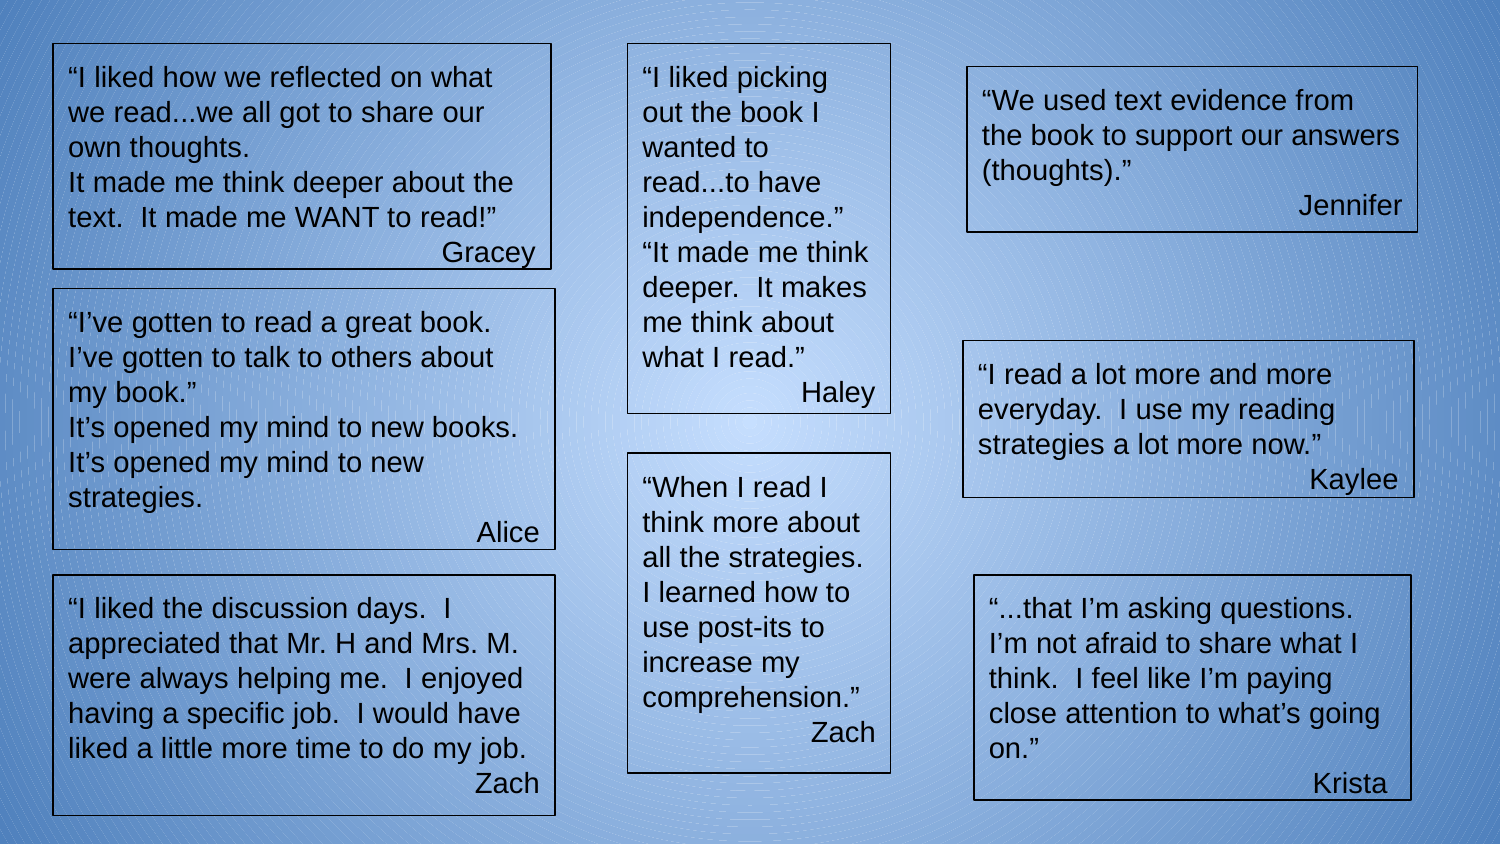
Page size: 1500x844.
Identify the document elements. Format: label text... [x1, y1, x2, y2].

text_box “I read a lot more and more everyday. I use my reading strategies a lot more now.” Kaylee [963, 340, 1414, 498]
text_box “I liked the discussion days. I appreciated that Mr. H and Mrs. M. were always helping me. I enjoyed having a specific job. I would have liked a little more time to do my job. Zach [53, 574, 556, 816]
text_box “I liked how we reflected on what we read...we all got to share our own thoughts. It made me think deeper about the text. It made me WANT to read!” Gracey [53, 43, 552, 269]
text_box “I’ve gotten to read a great book. I’ve gotten to talk to others about my book.” It’s opened my mind to new books. It’s opened my mind to new strategies. Alice [53, 288, 556, 550]
text_box “...that I’m asking questions. I’m not afraid to share what I think. I feel like I’m paying close attention to what’s going on.” Krista [973, 574, 1411, 801]
text_box “We used text evidence from the book to support our answers (thoughts).” Jennifer [966, 66, 1418, 233]
text_box “When I read I think more about all the strategies. I learned how to use post-its to increase my comprehension.” Zach [627, 453, 891, 773]
text_box “I liked picking out the book I wanted to read...to have independence.” “It made me think deeper. It makes me think about what I read.” Haley [627, 43, 891, 414]
